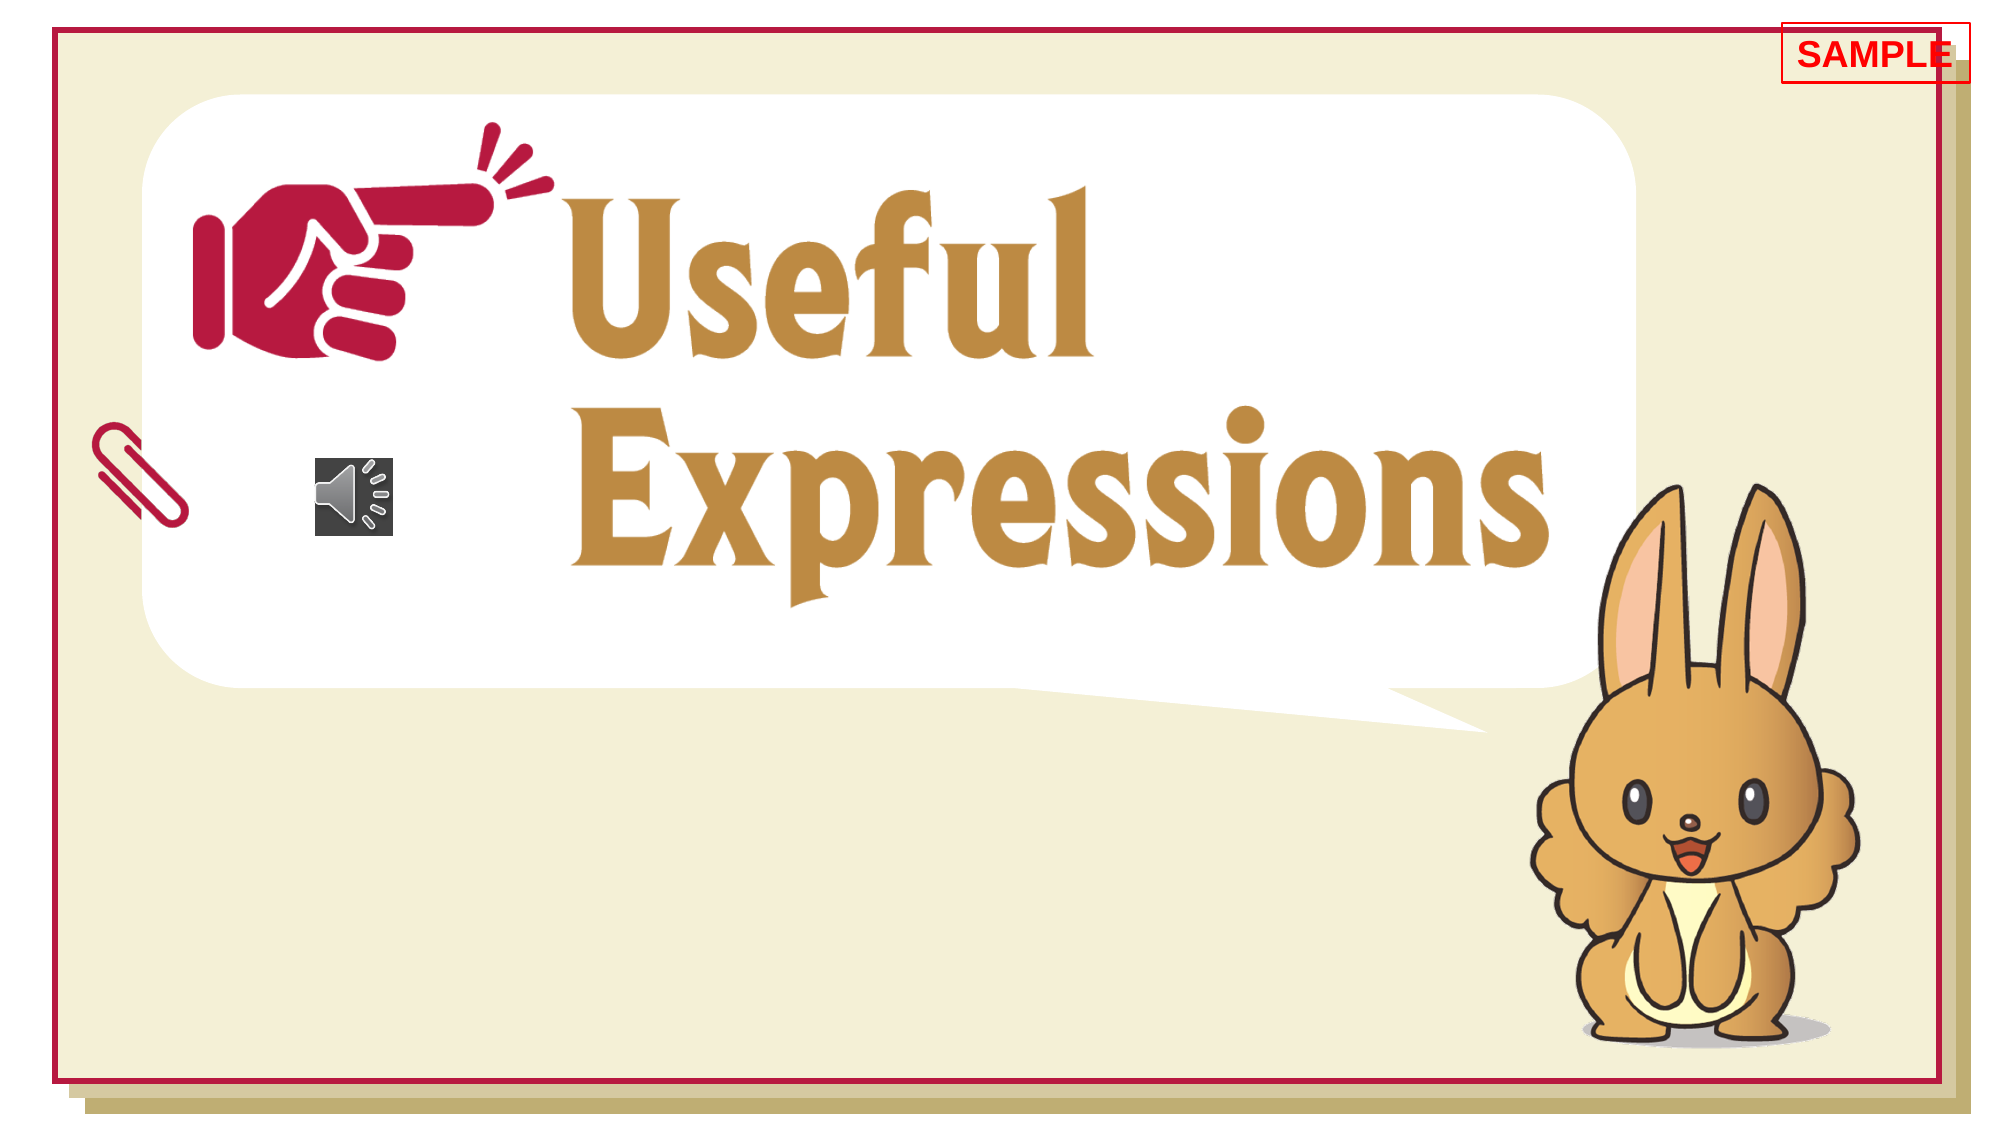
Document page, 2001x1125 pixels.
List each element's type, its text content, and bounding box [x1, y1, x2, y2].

picture [87, 54, 1872, 1061]
text_box SAMPLE [1782, 22, 1971, 83]
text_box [313, 456, 394, 537]
